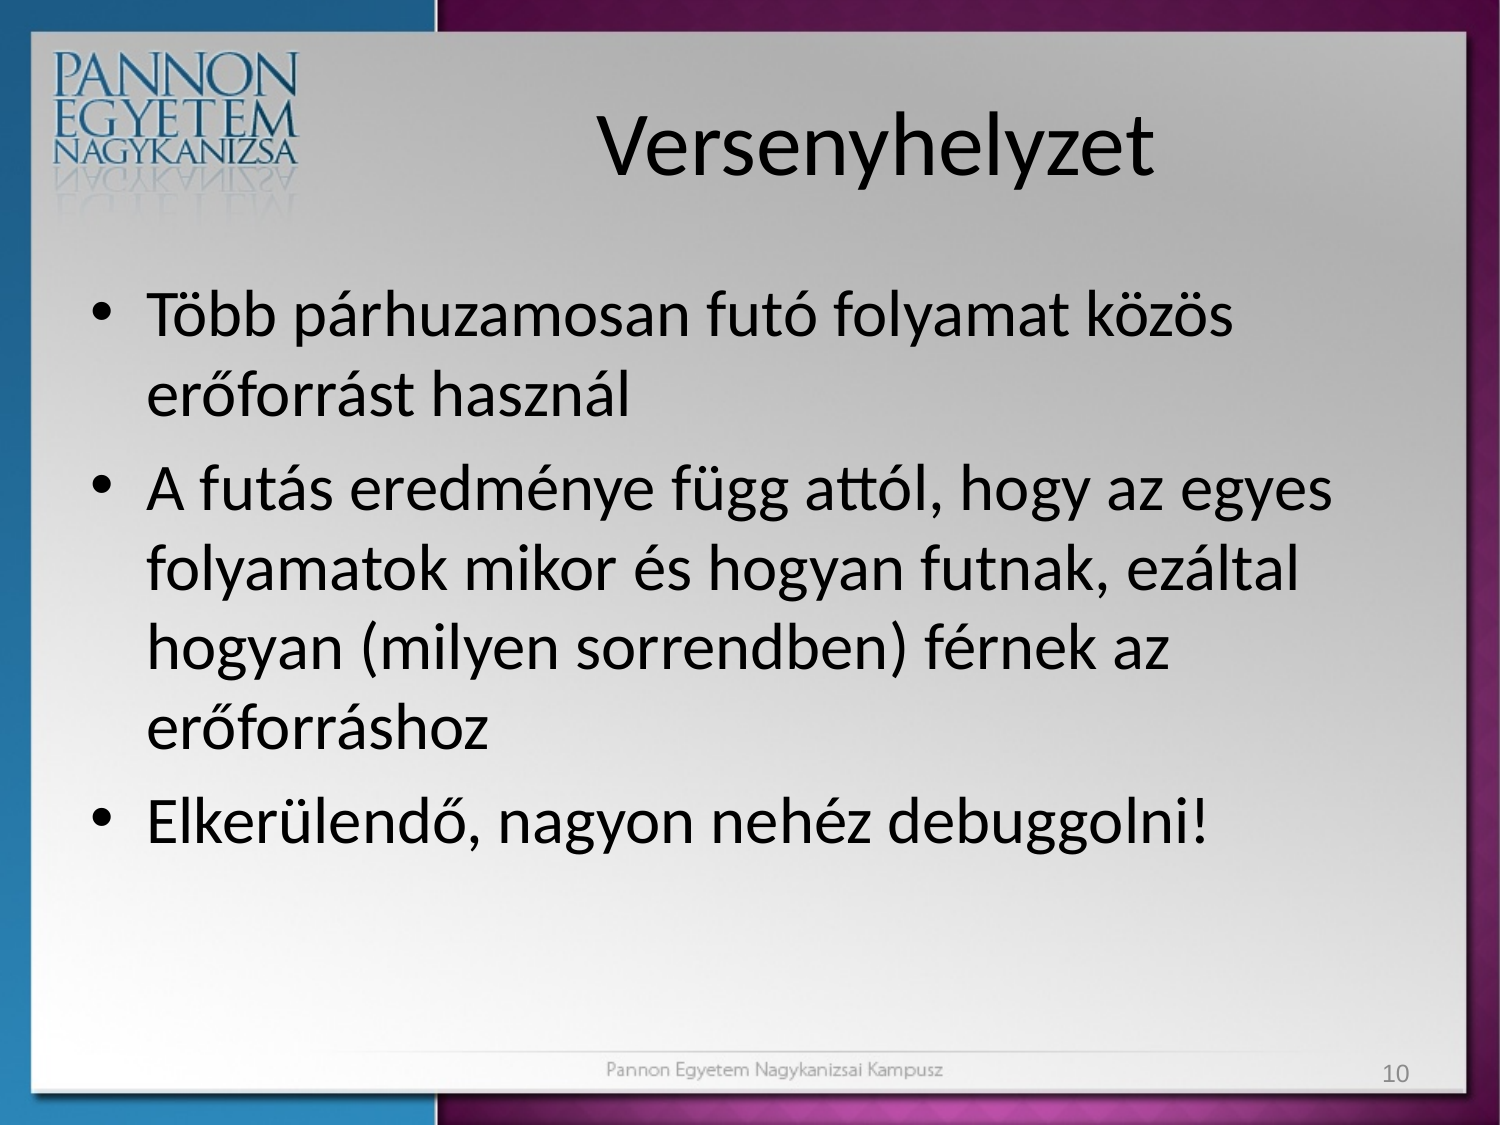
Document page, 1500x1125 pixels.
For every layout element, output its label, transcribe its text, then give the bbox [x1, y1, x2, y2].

list Több párhuzamosan futó folyamat közös erőforrást használ A futás eredménye függ attól, hogy az egyes folyamatok mikor és hogyan futnak, ezáltal hogyan (milyen sorrendben) férnek az erőforráshoz Elkerülendő, nagyon nehéz debuggolni! [75, 262, 1425, 1038]
title Versenyhelyzet [328, 45, 1425, 233]
slide_number 10 [1074, 1042, 1425, 1103]
picture [0, 0, 1500, 1125]
